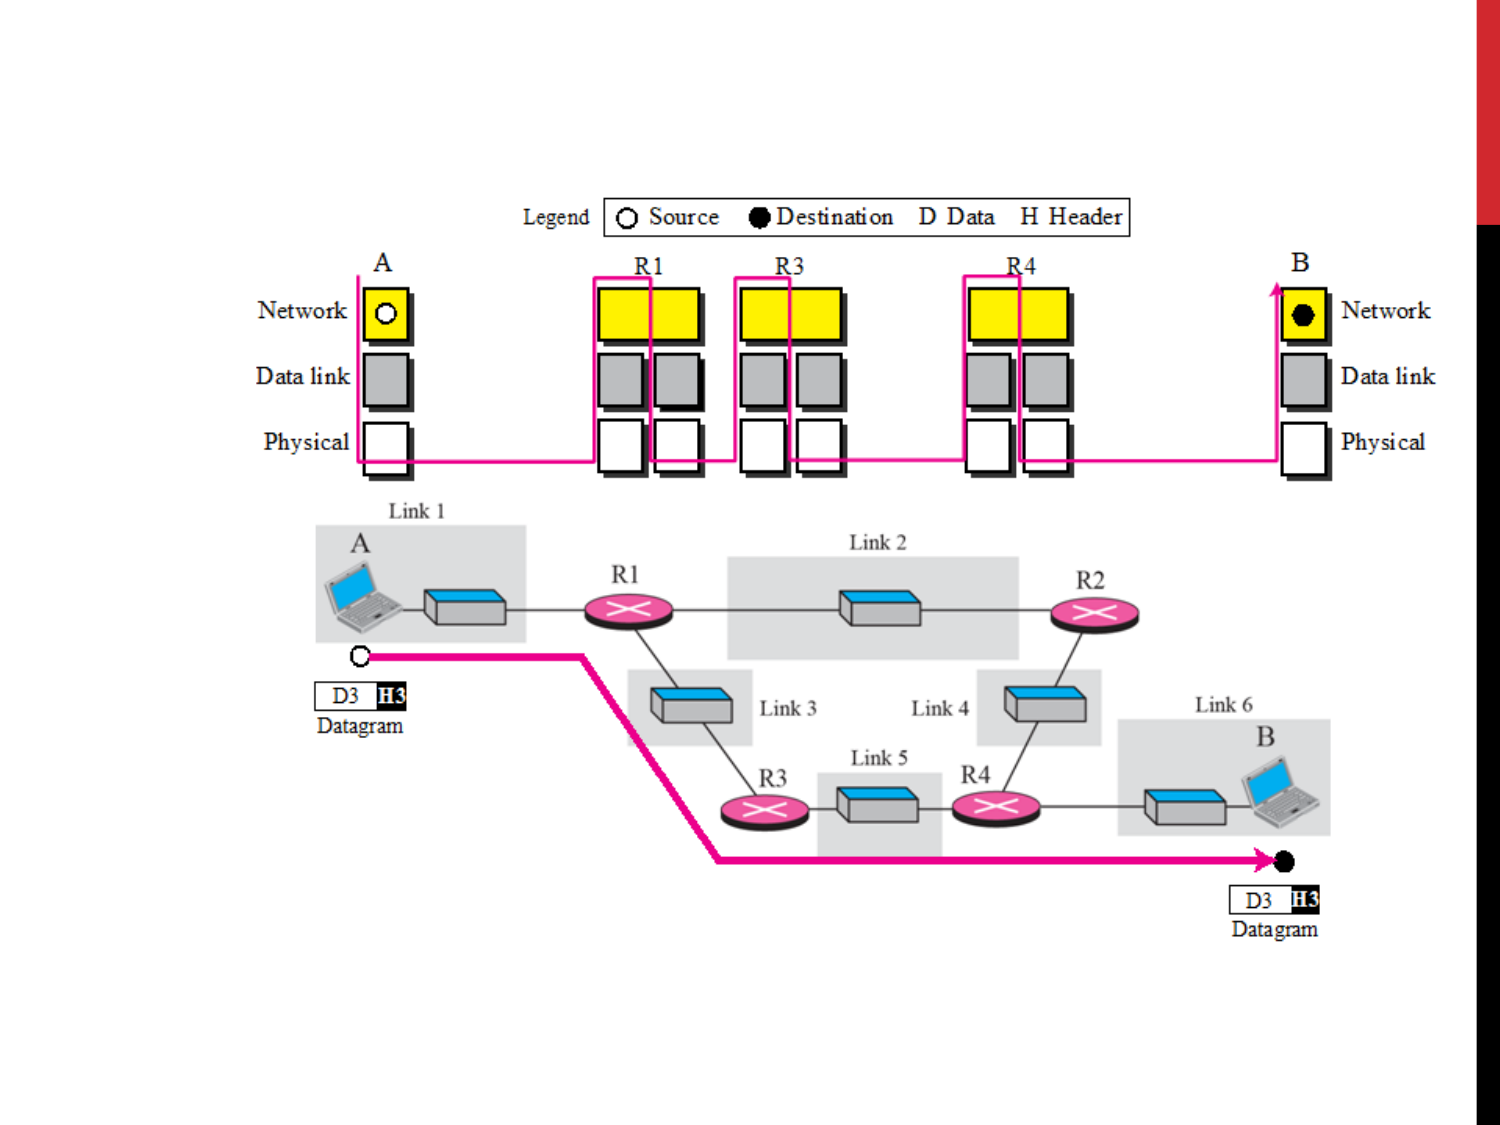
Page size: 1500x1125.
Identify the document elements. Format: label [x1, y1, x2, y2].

picture [229, 183, 1456, 943]
